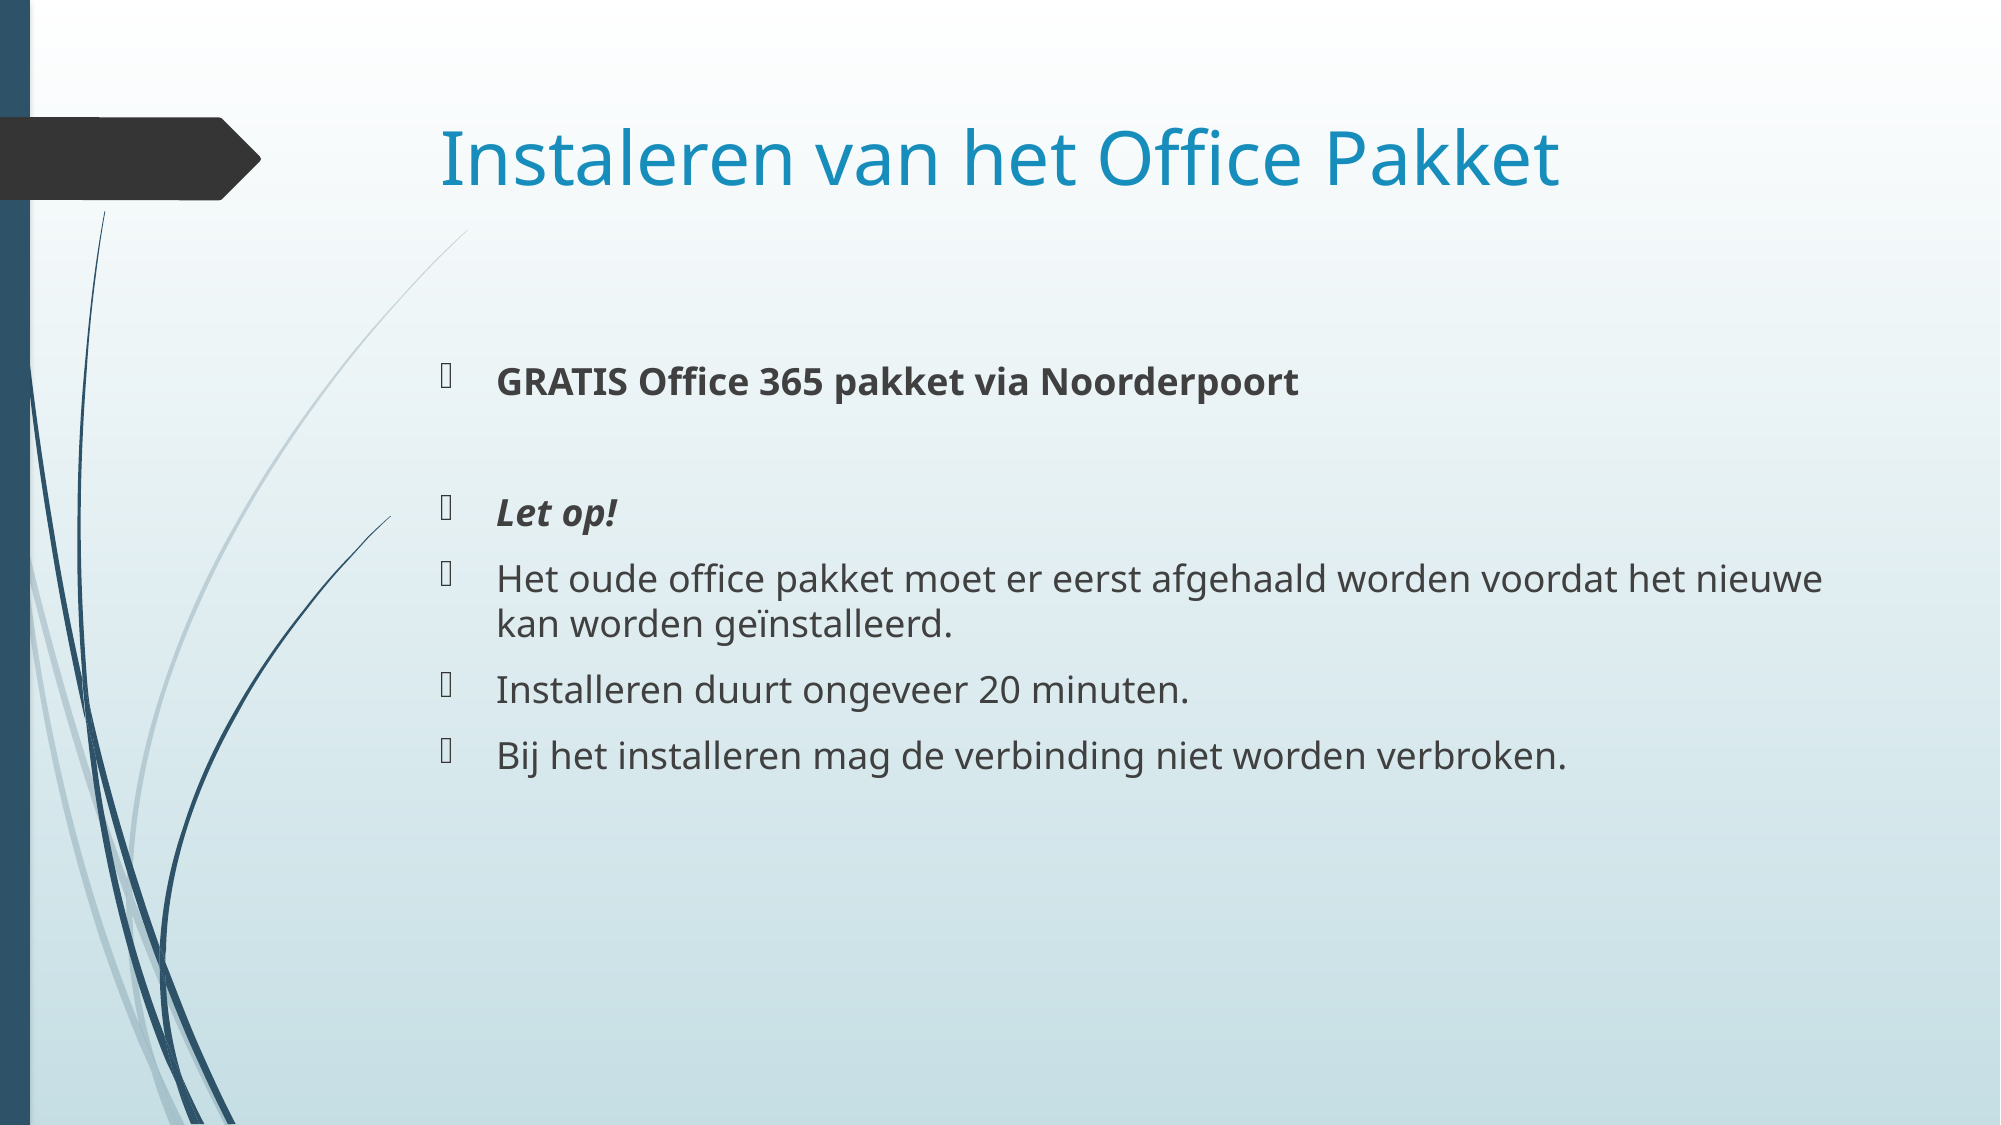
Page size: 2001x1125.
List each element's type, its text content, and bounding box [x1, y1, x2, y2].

list GRATIS Office 365 pakket via Noorderpoort Let op! Het oude office pakket moet er eerst afgehaald worden voordat het nieuwe kan worden geïnstalleerd. Installeren duurt ongeveer 20 minuten. Bij het installeren mag de verbinding niet worden verbroken. [424, 350, 1888, 970]
title Instaleren van het Office Pakket [425, 102, 1888, 313]
